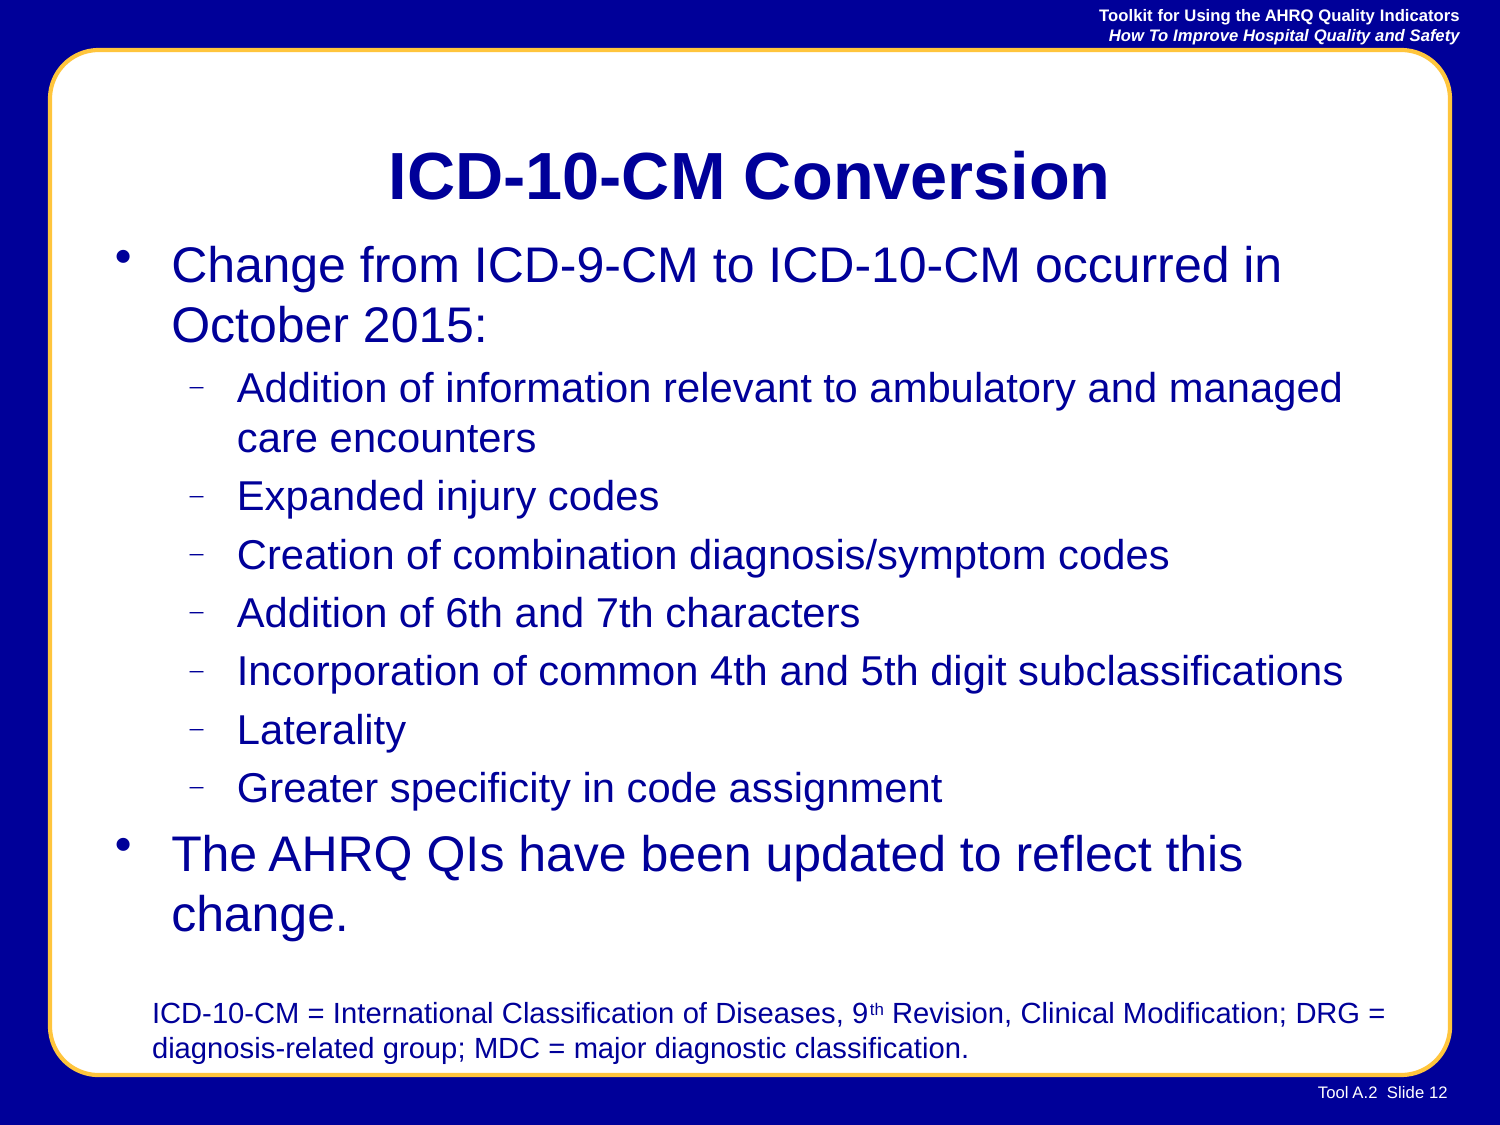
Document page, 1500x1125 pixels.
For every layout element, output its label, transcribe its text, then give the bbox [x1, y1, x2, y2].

title ICD-10-CM Conversion [112, 125, 1388, 250]
list Change from ICD-9-CM to ICD-10-CM occurred in October 2015: Addition of information relevant to ambulatory and managed care encounters Expanded injury codes Creation of combination diagnosis/symptom codes Addition of 6th and 7th characters Incorporation of common 4th and 5th digit subclassifications Laterality Greater specificity in code assignment The AHRQ QIs have been updated to reflect this change. [99, 224, 1413, 976]
text_box ICD-10-CM = International Classification of Diseases, 9th Revision, Clinical Modification; DRG = diagnosis-related group; MDC = major diagnostic classification. [137, 987, 1413, 1073]
